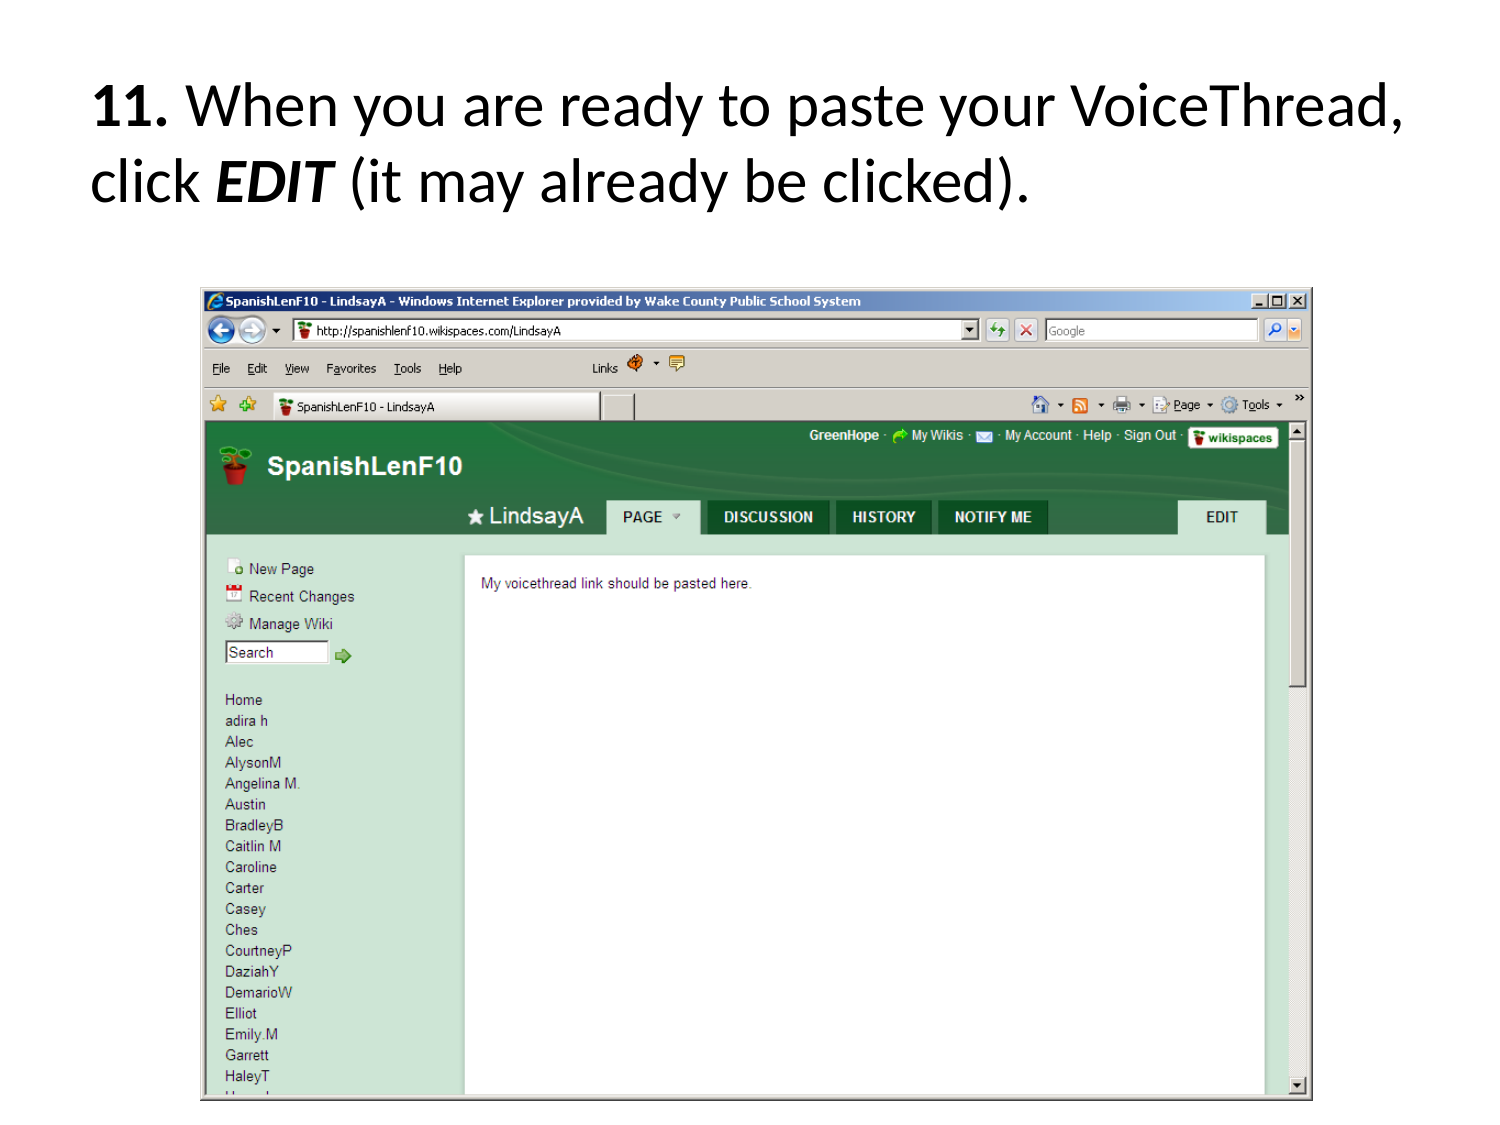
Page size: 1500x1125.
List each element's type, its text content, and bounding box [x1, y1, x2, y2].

title 11. When you are ready to paste your VoiceThread, click EDIT (it may already be clicked). [75, 45, 1425, 233]
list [199, 287, 1313, 1101]
